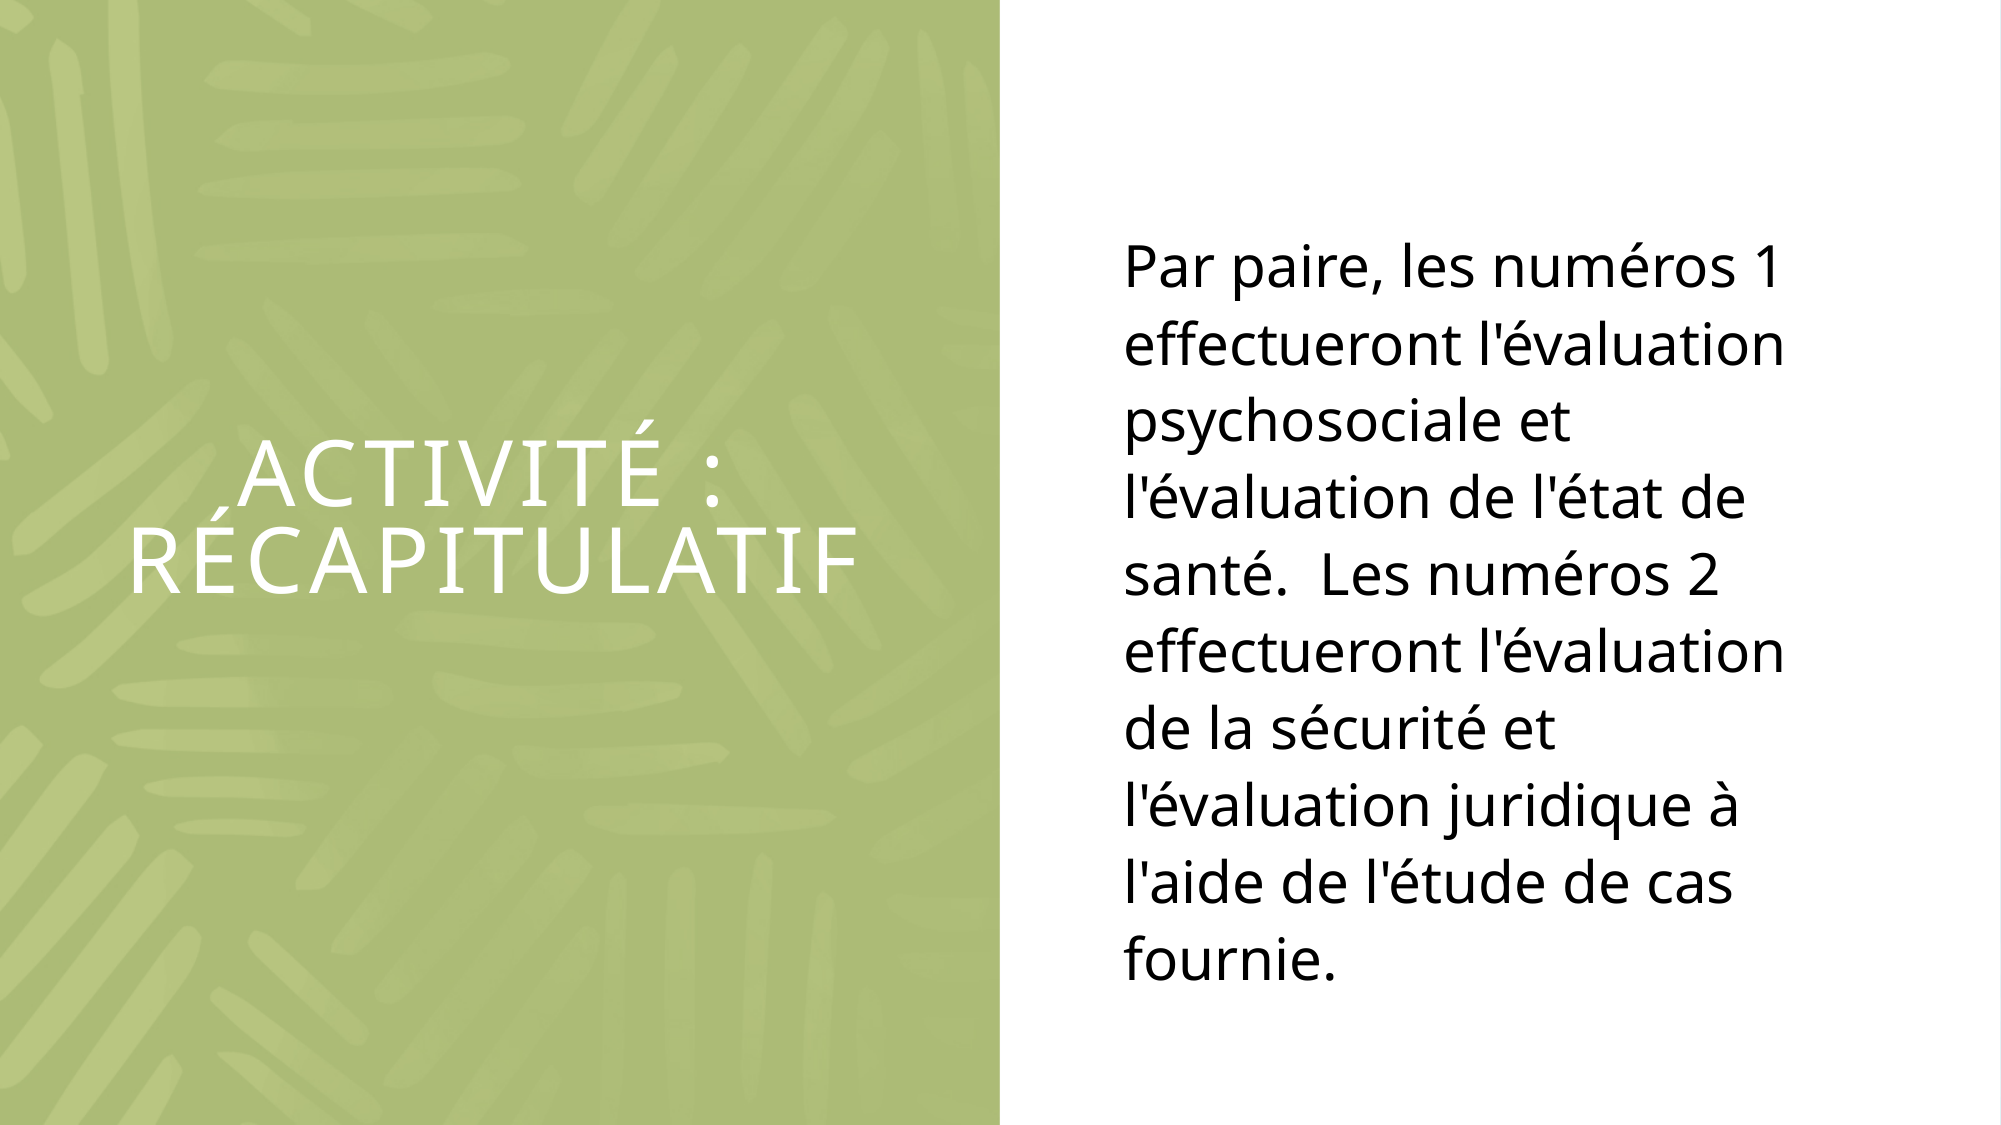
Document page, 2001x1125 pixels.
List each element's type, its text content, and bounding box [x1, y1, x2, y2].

list Par paire, les numéros 1 effectueront l'évaluation psychosociale et l'évaluation de l'état de santé. Les numéros 2 effectueront l'évaluation de la sécurité et l'évaluation juridique à l'aide de l'étude de cas fournie. [1115, 192, 1851, 1023]
picture [0, 0, 2001, 1125]
title Activité : Récapitulatif [108, 396, 892, 651]
